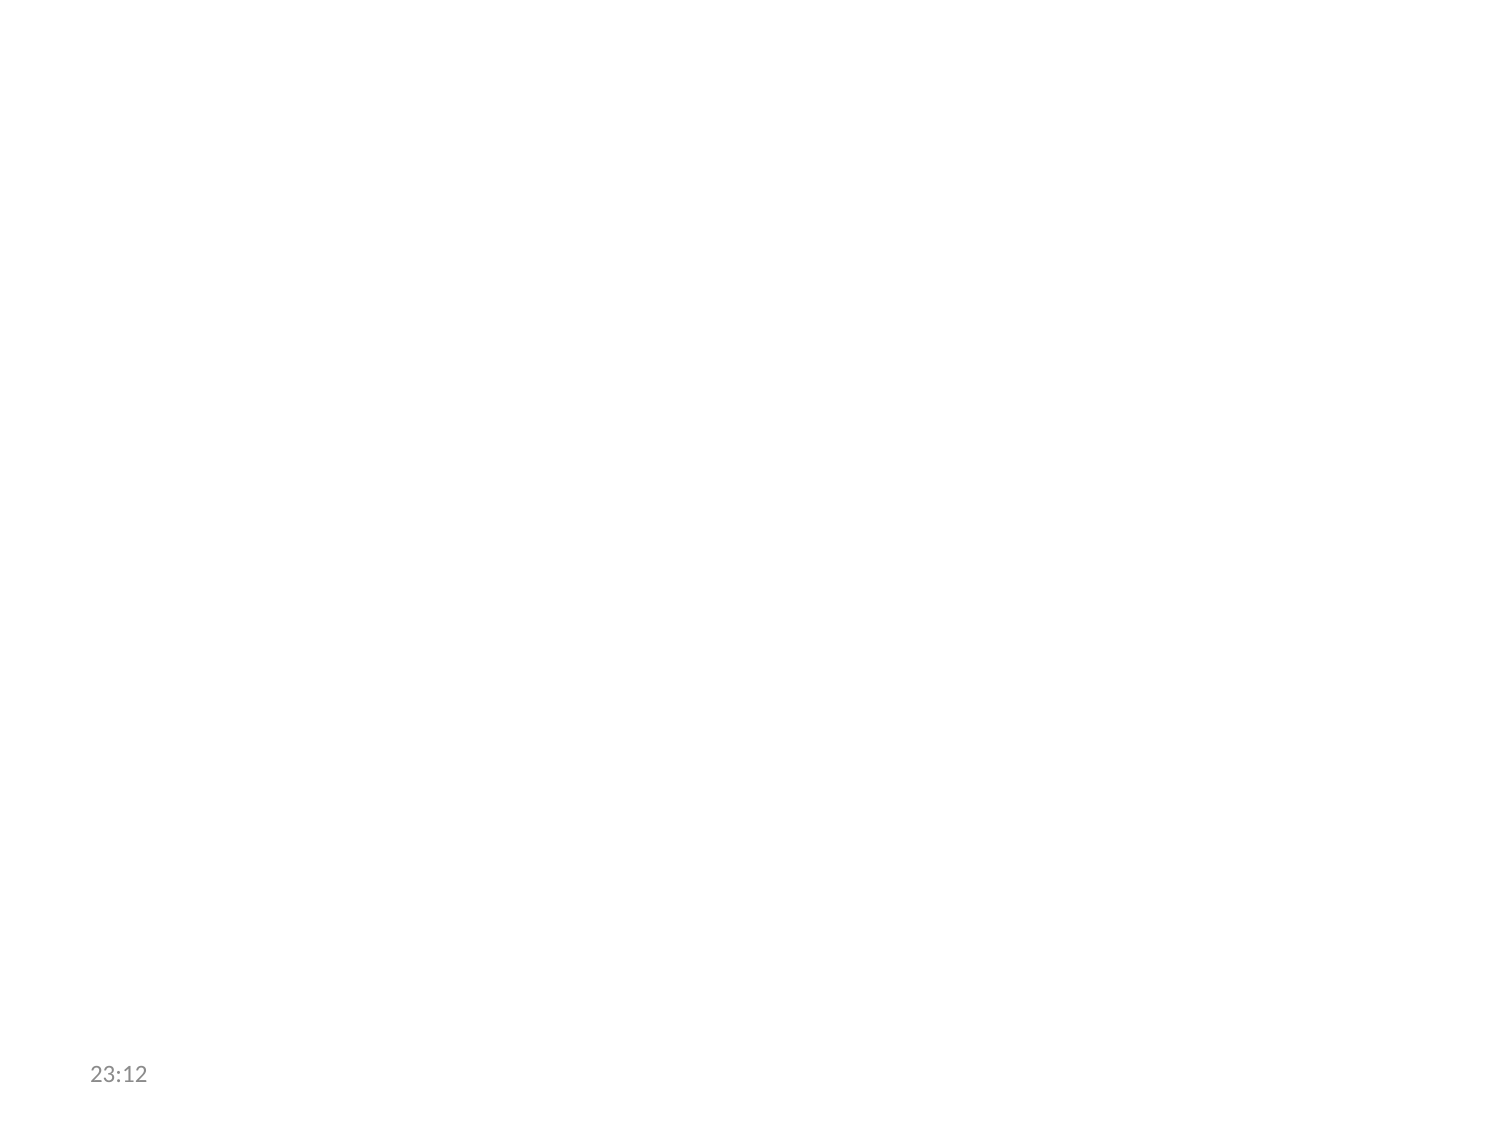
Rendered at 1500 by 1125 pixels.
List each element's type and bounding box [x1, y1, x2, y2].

slide_number [75, 1042, 425, 1103]
